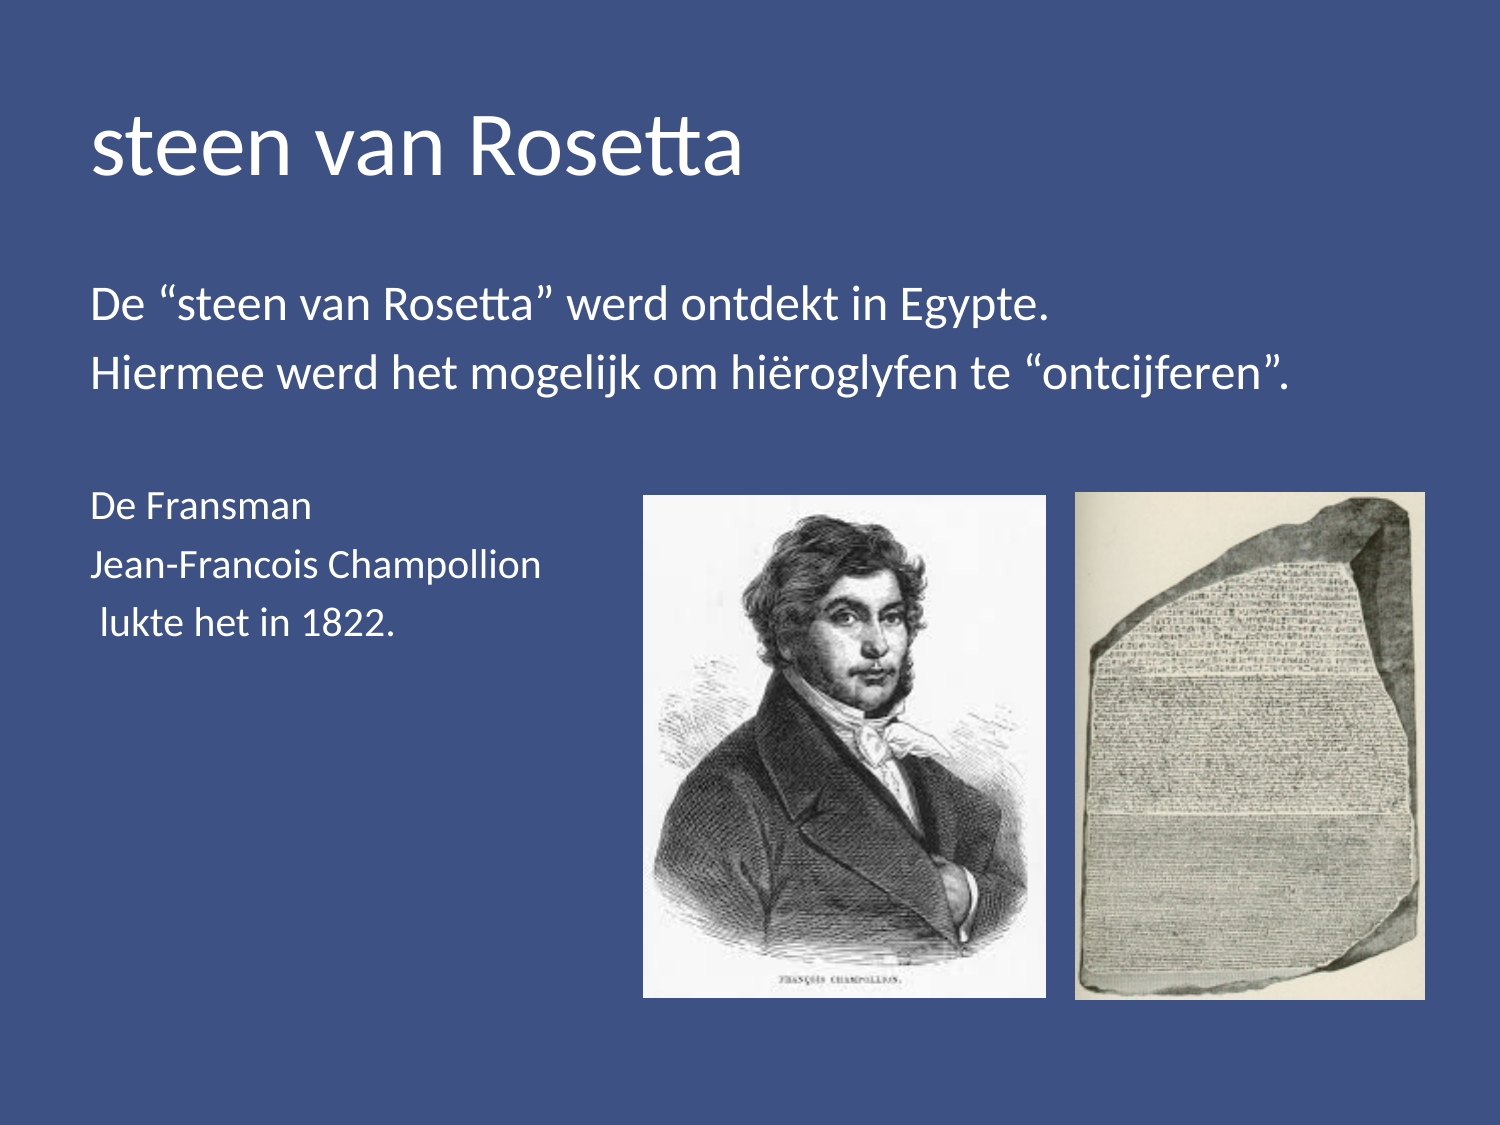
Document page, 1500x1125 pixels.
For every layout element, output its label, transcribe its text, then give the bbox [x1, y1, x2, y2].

list De “steen van Rosetta” werd ontdekt in Egypte. Hiermee werd het mogelijk om hiëroglyfen te “ontcijferen”. De Fransman Jean-Francois Champollion lukte het in 1822. [75, 262, 1425, 1005]
picture [643, 495, 1046, 998]
title steen van Rosetta [75, 45, 1425, 233]
picture [1075, 492, 1426, 1001]
